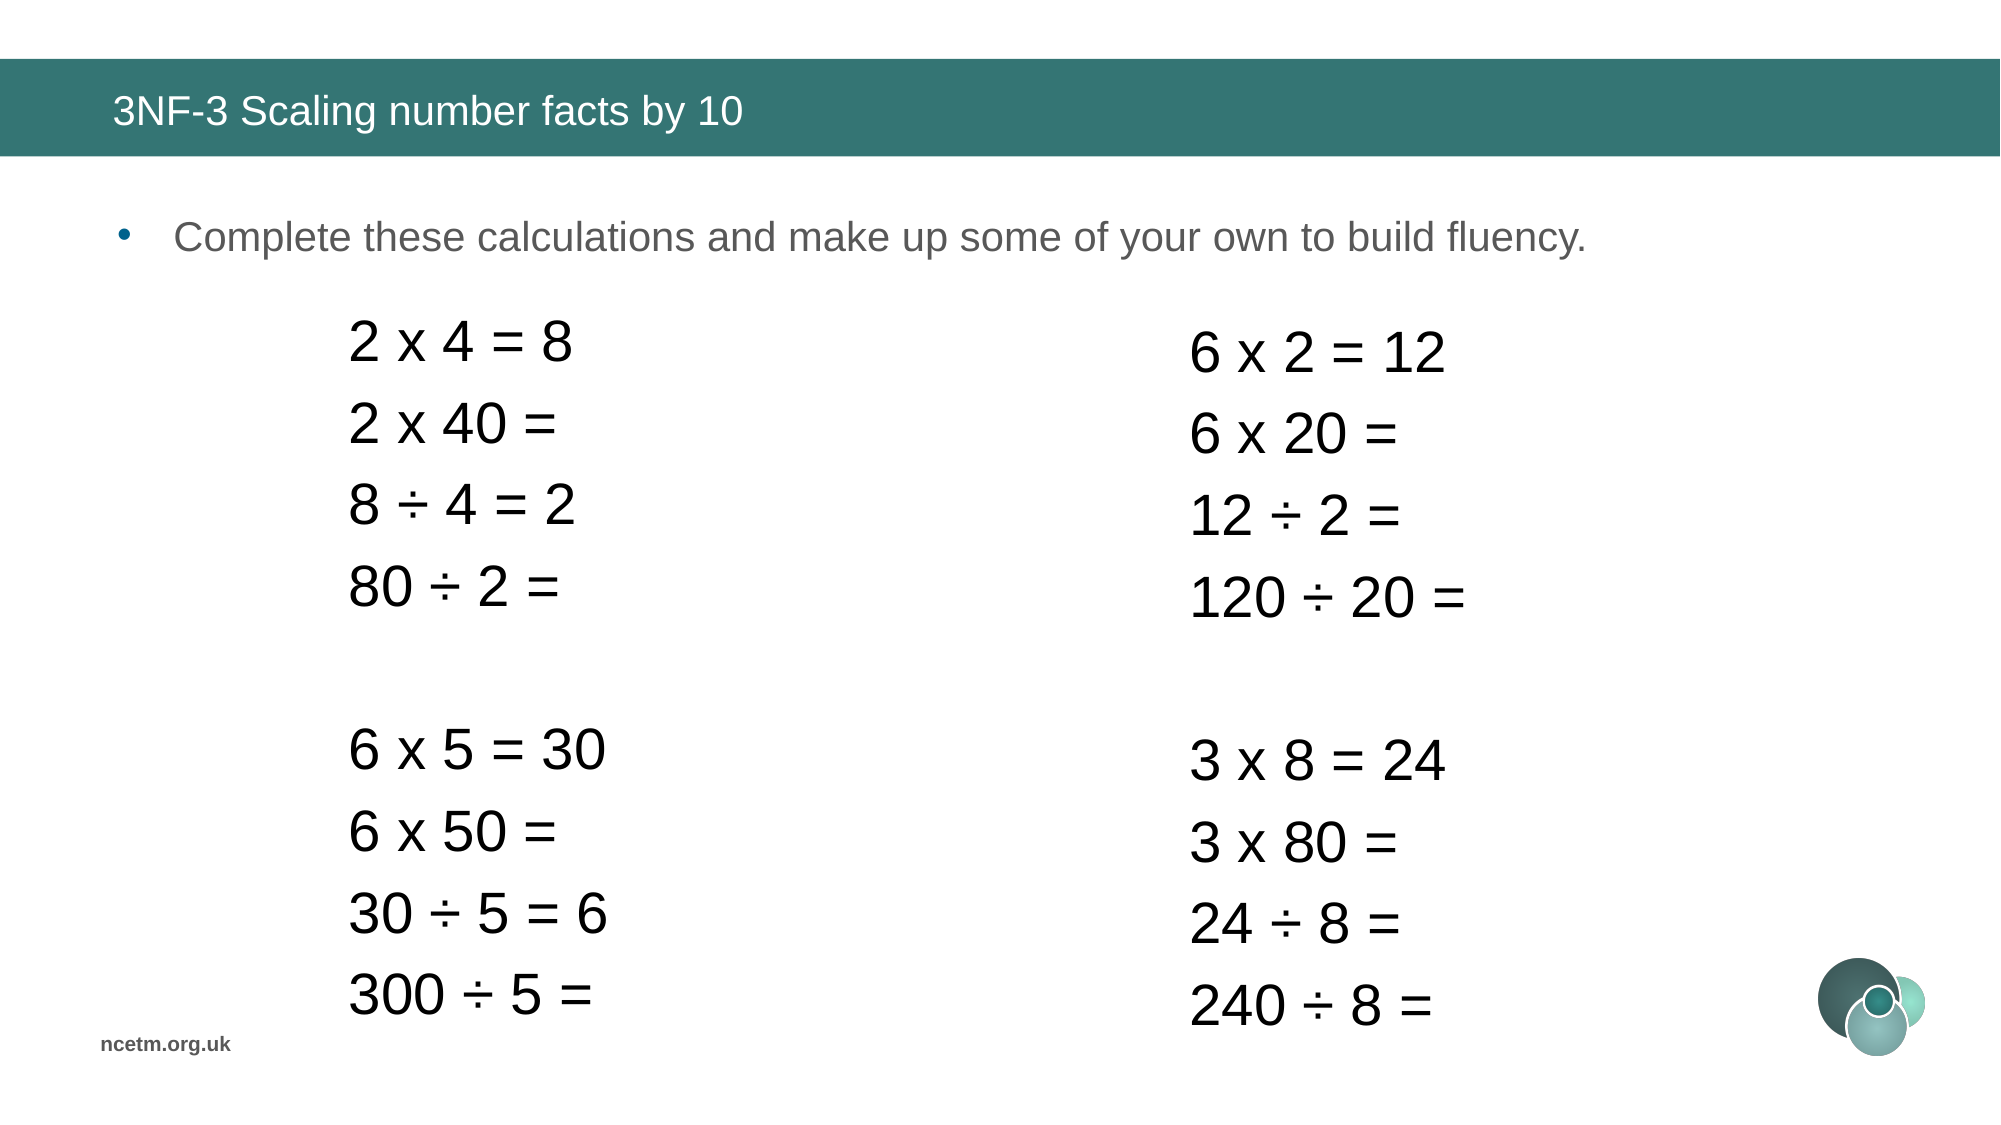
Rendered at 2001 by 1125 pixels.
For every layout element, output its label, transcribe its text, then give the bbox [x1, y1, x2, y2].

title 3NF-3 Scaling number facts by 10 [97, 76, 1945, 147]
picture [1818, 958, 1925, 1056]
text_box 6 x 2 = 12 6 x 20 = 12 ÷ 2 = 120 ÷ 20 = 3 x 8 = 24 3 x 80 = 24 ÷ 8 = 240 ÷ 8 = [1174, 306, 1573, 1125]
text_box Complete these calculations and make up some of your own to build fluency. [102, 202, 1898, 267]
text_box 2 x 4 = 8 2 x 40 = 8 ÷ 4 = 2 80 ÷ 2 = 6 x 5 = 30 6 x 50 = 30 ÷ 5 = 6 300 ÷ 5 = [334, 295, 733, 1116]
